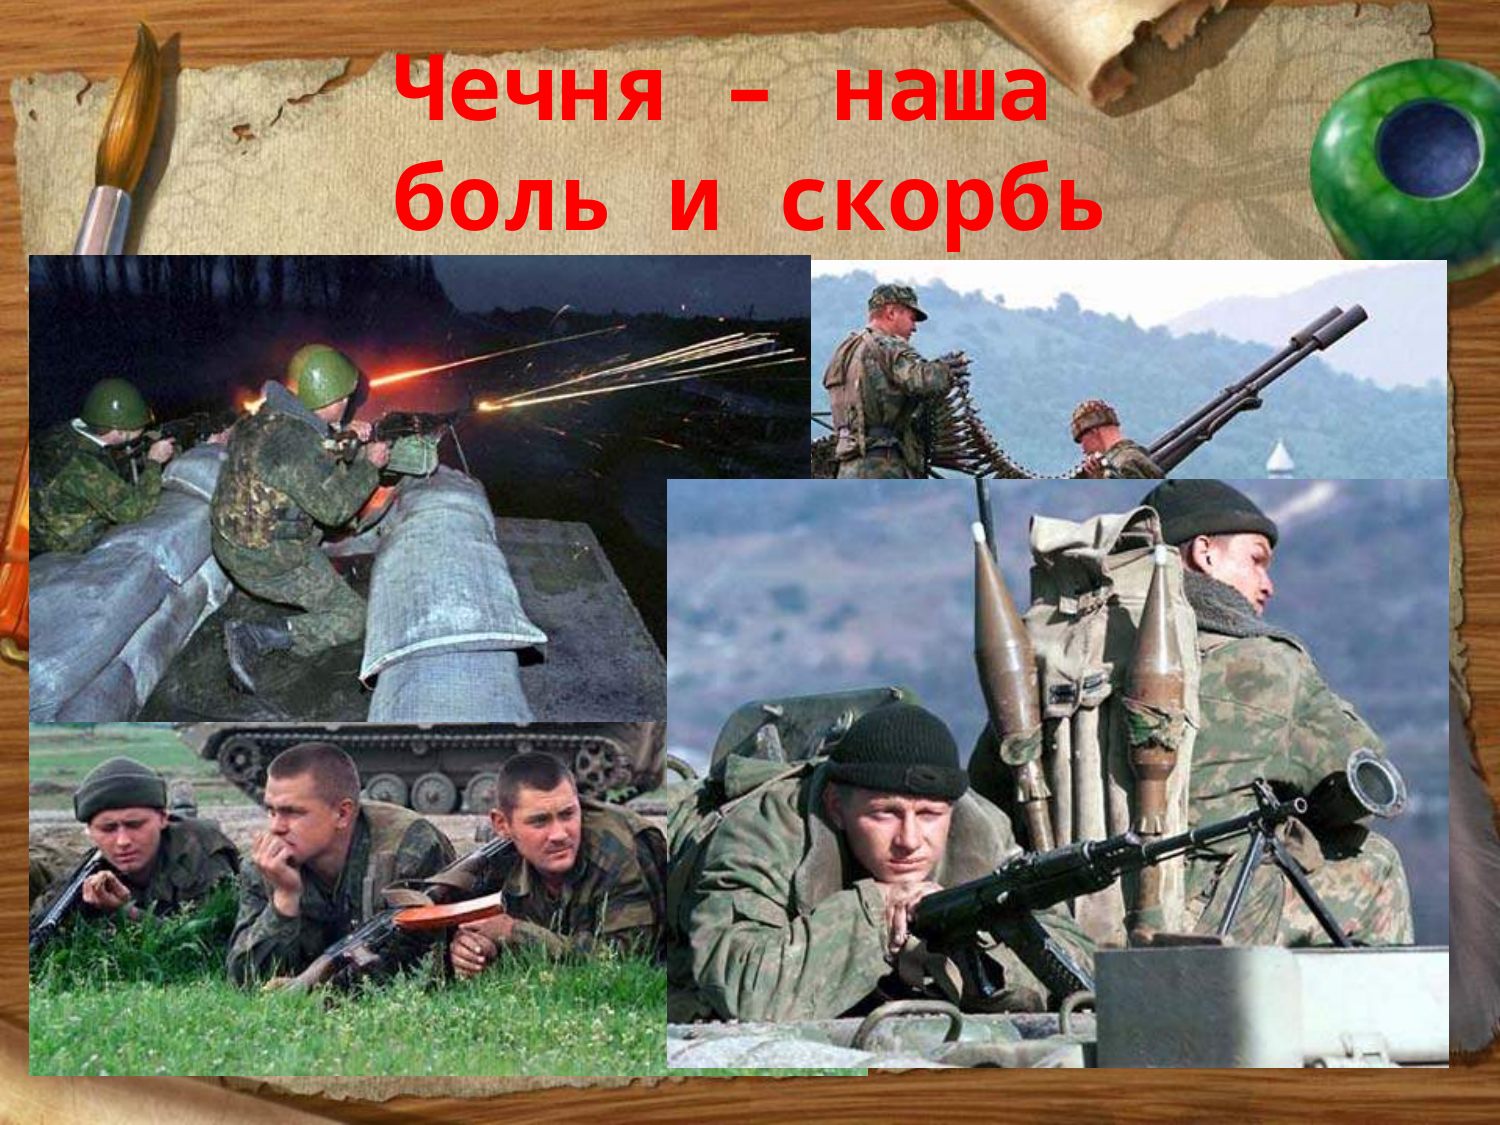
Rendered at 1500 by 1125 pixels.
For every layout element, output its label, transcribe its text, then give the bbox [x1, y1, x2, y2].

title Чечня – наша боль и скорбь [75, 45, 1425, 233]
picture [0, 0, 1500, 1125]
